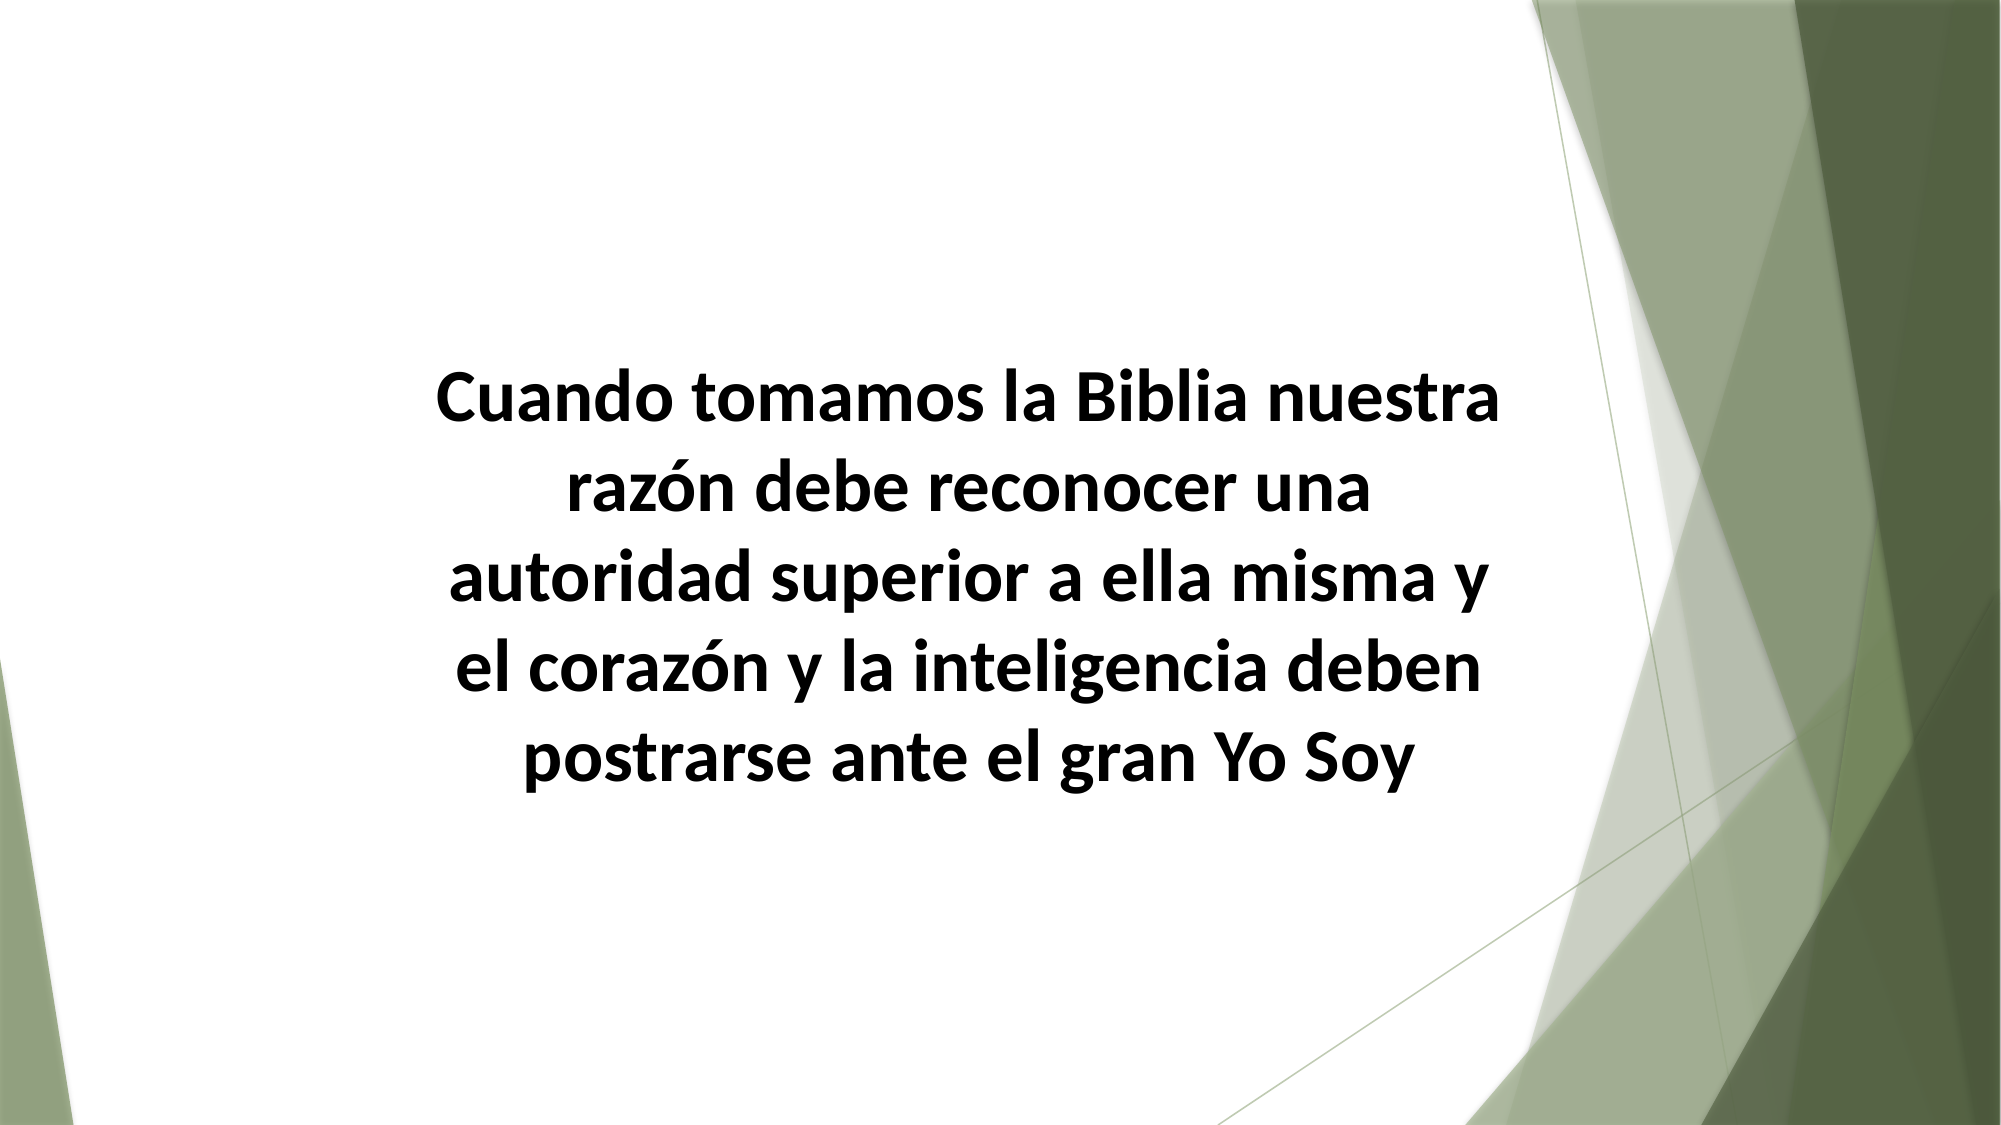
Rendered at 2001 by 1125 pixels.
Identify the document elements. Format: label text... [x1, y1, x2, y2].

text_box Cuando tomamos la Biblia nuestra razón debe reconocer una autoridad superior a ella misma y el corazón y la inteligencia deben postrarse ante el gran Yo Soy [399, 338, 1540, 804]
